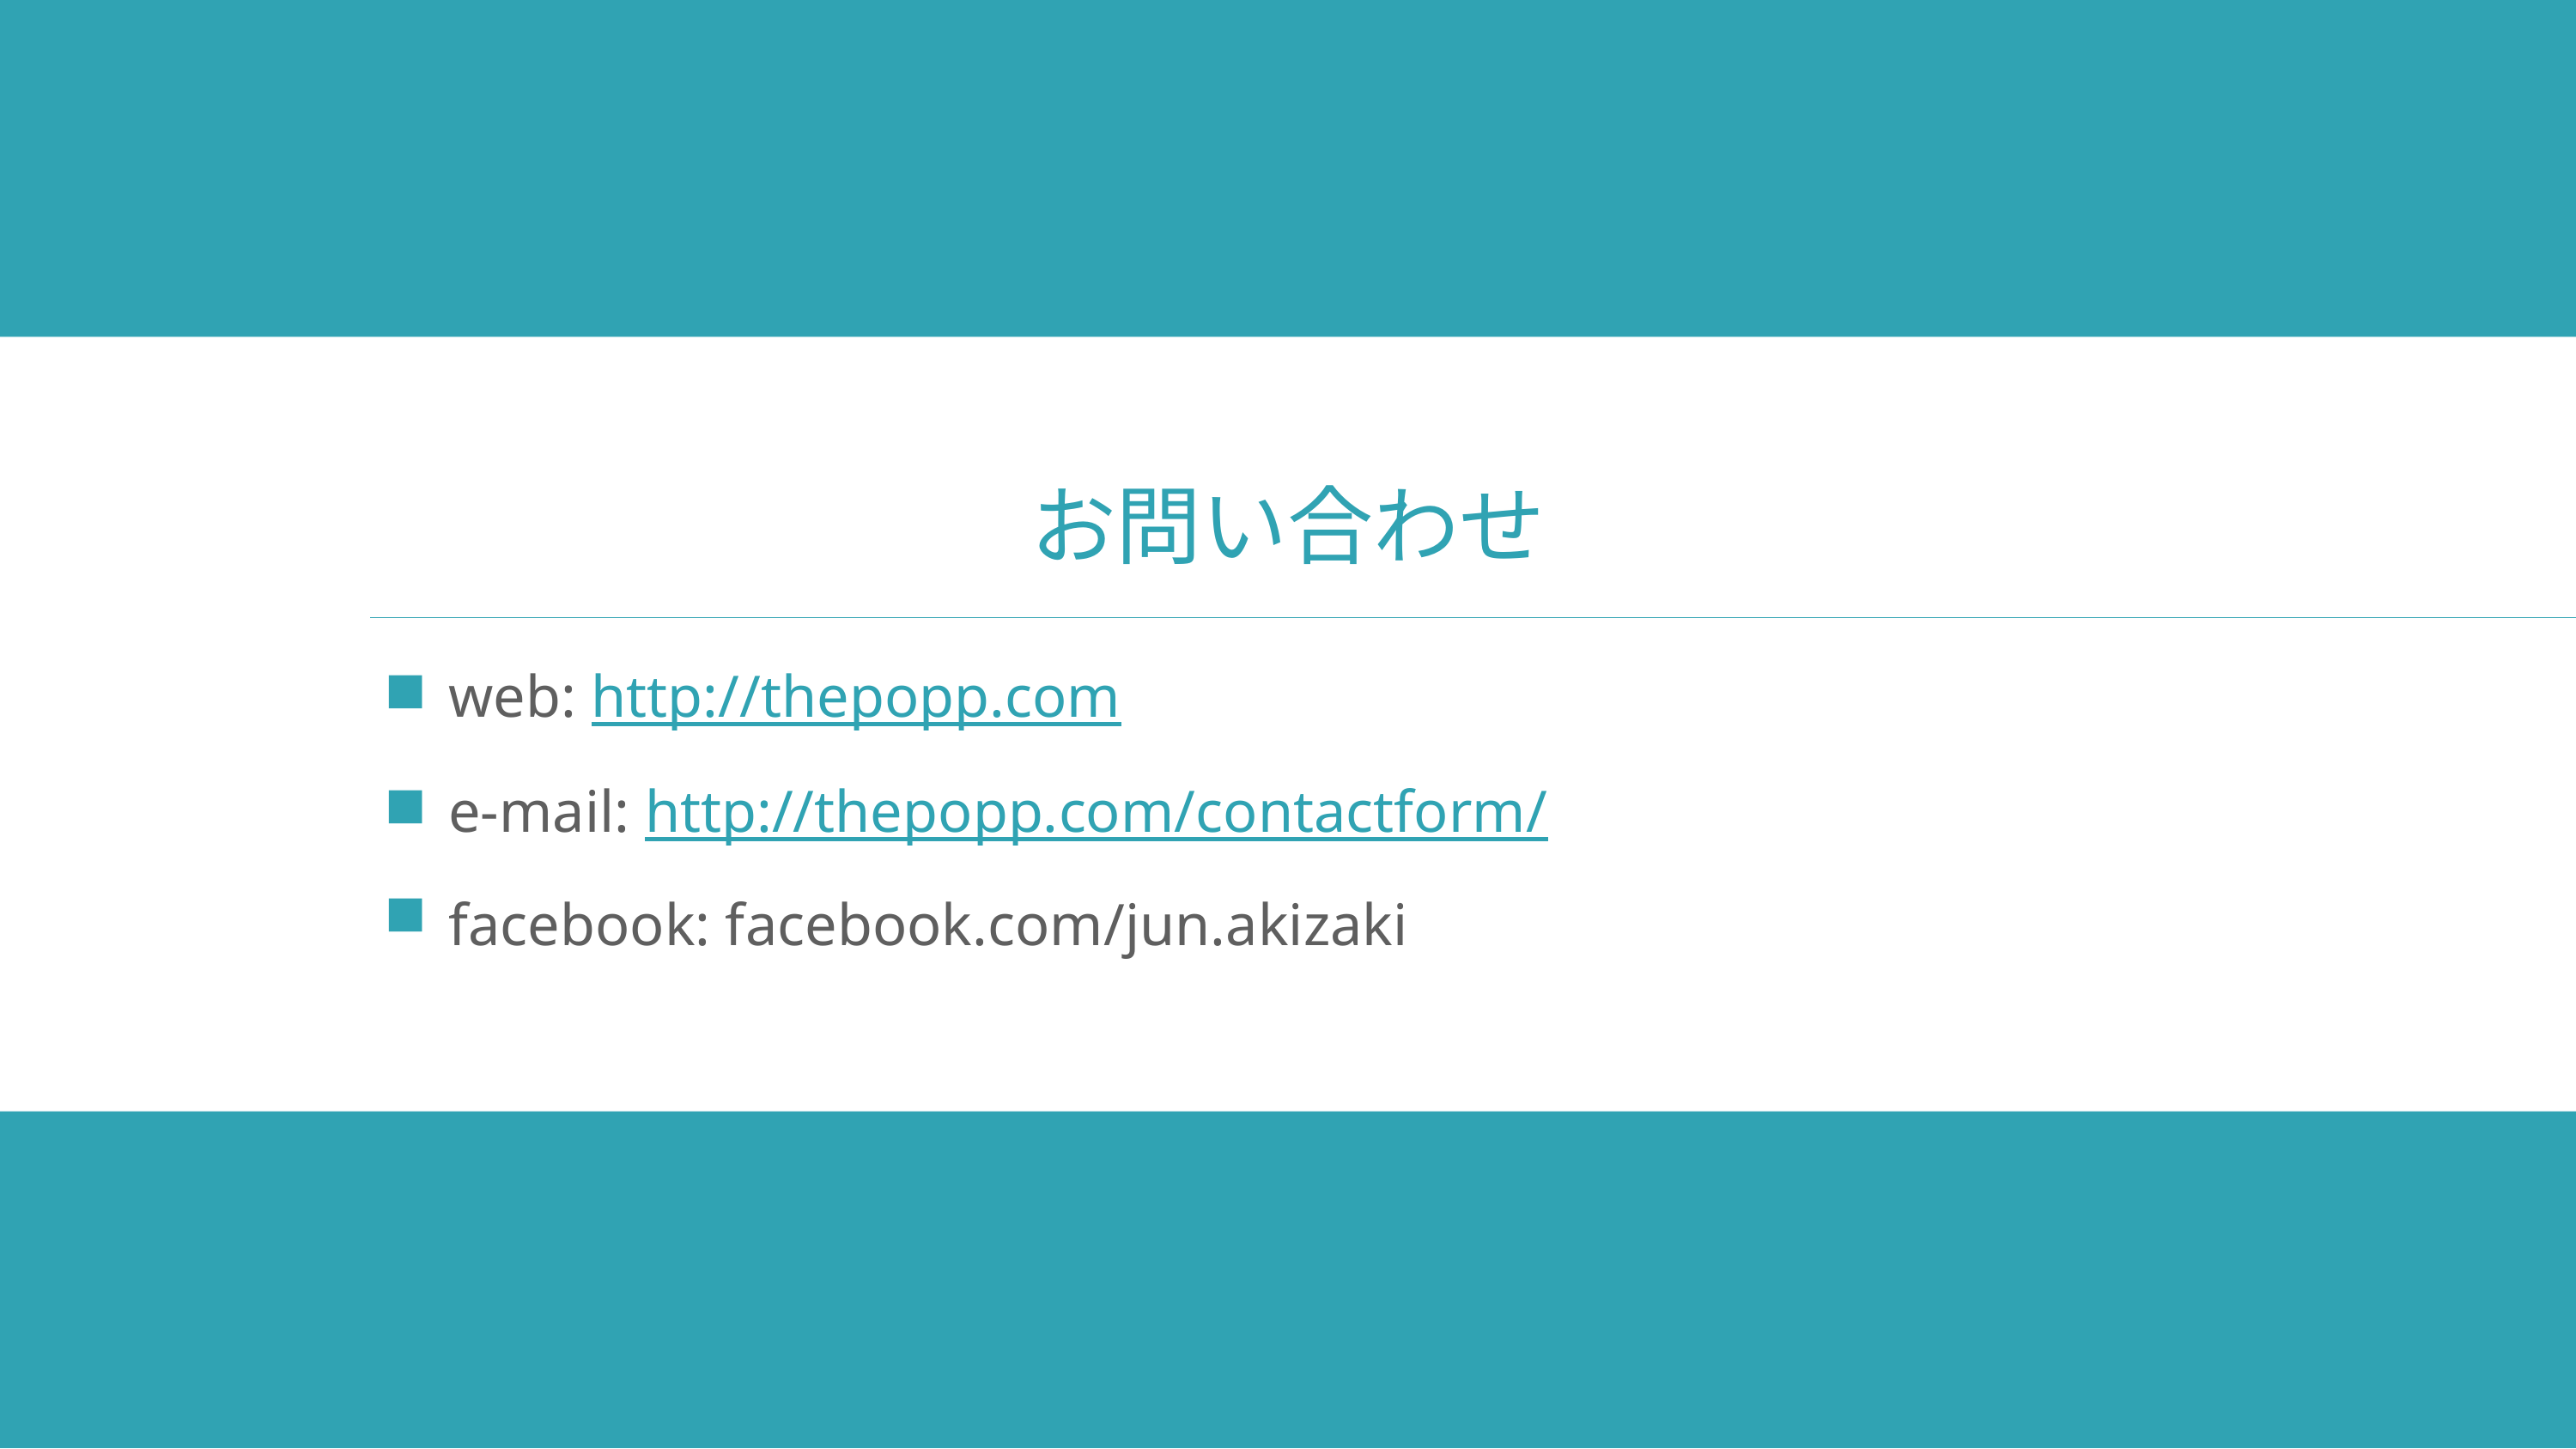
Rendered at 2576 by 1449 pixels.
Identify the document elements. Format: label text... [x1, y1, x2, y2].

title お問い合わせ [99, 447, 2477, 581]
list web: http://thepopp.com e-mail: http://thepopp.com/contactform/ facebook: facebook.com/jun.akizaki [371, 638, 2239, 1014]
